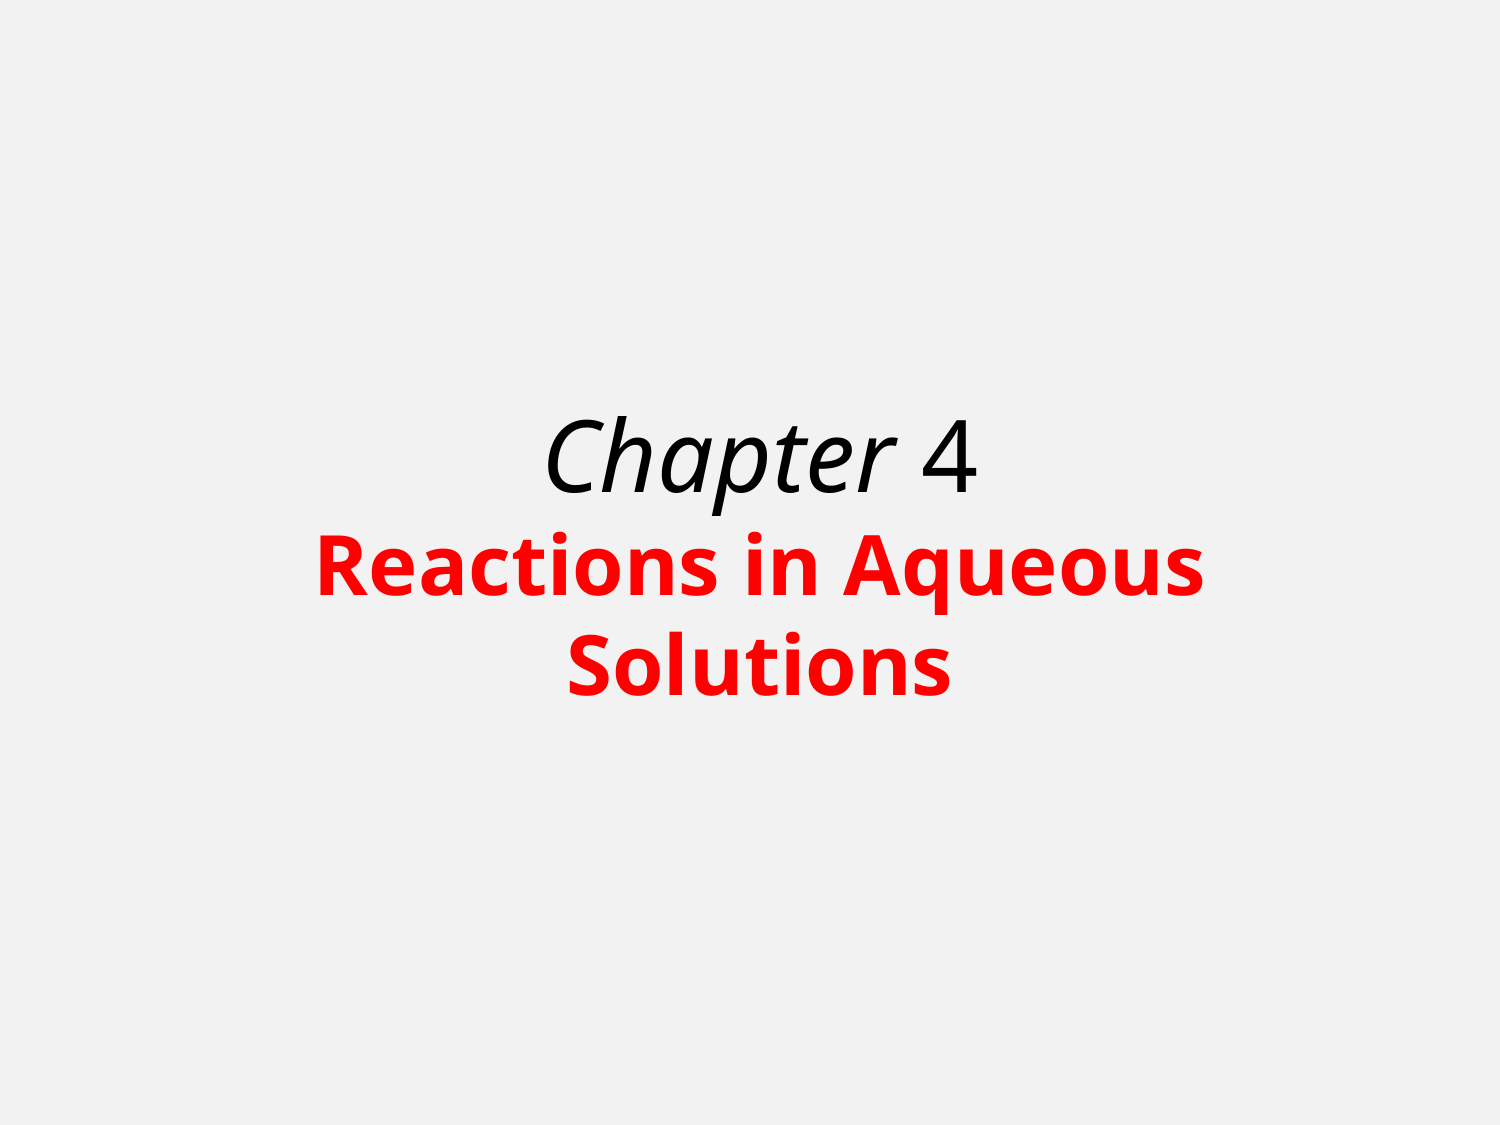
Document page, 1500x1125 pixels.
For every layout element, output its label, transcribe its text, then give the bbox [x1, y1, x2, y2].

text_box Chapter 4 Reactions in Aqueous Solutions [171, 324, 1349, 720]
